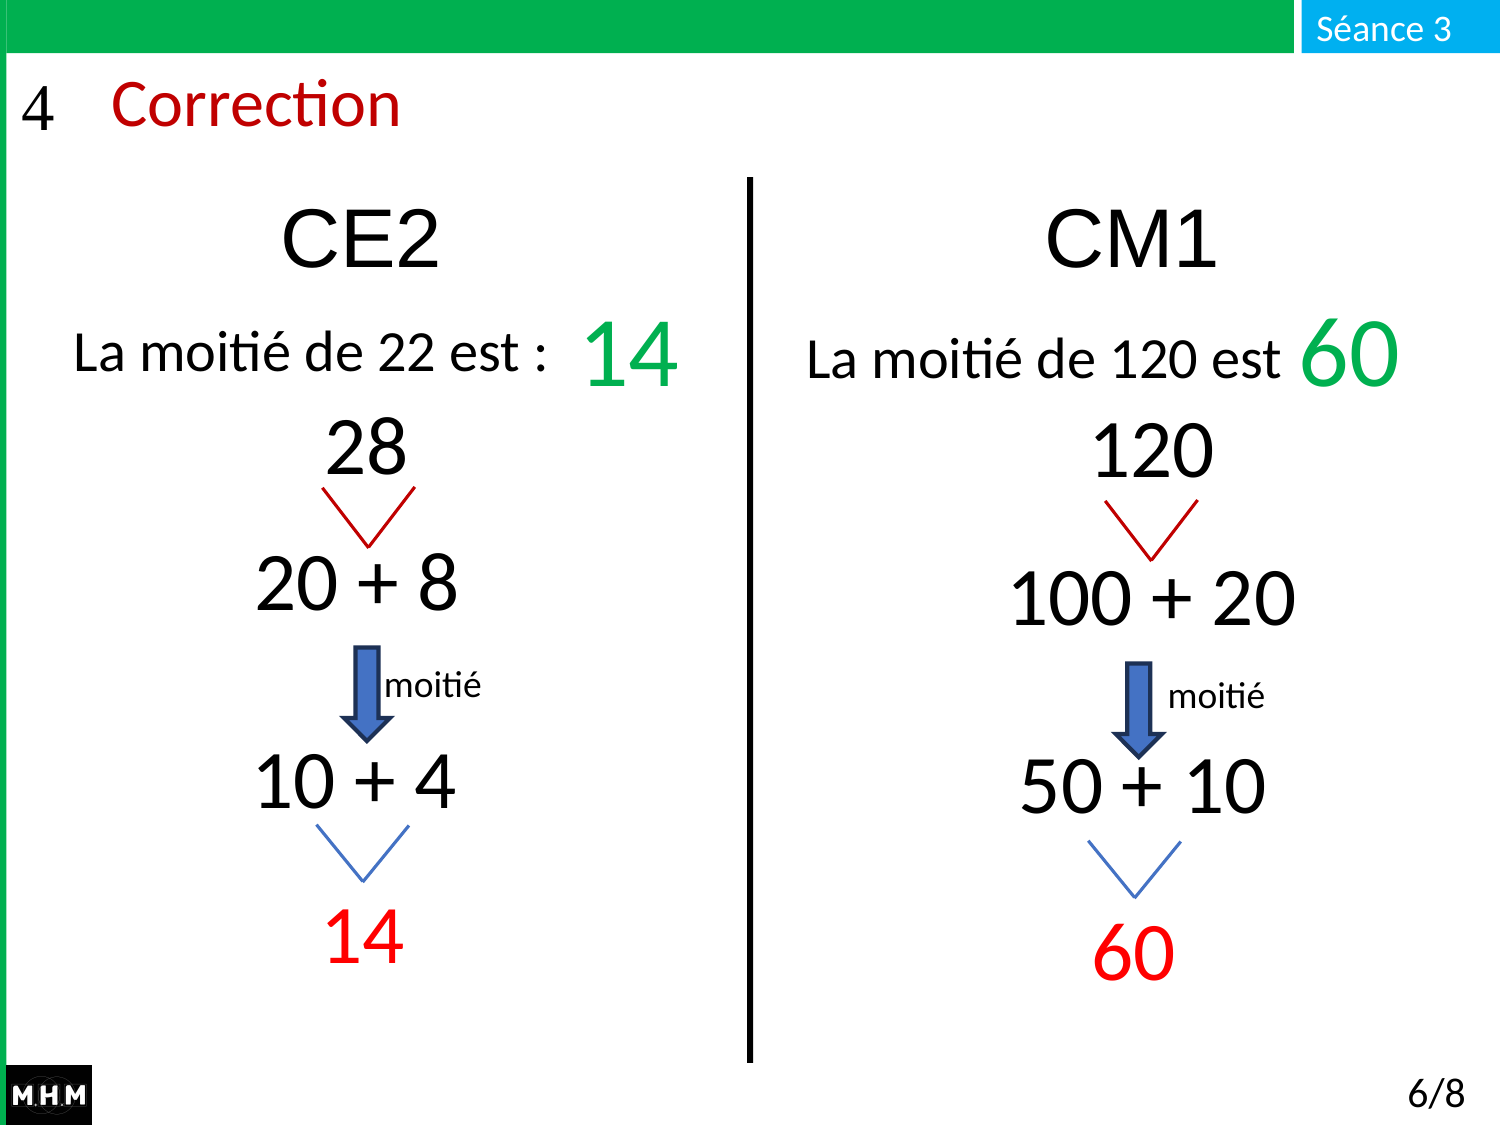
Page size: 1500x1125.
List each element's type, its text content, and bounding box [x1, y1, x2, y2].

text_box 14 [561, 278, 697, 414]
picture [6, 1065, 92, 1125]
text_box 60 [1057, 889, 1211, 1004]
title Correction [96, 60, 1391, 150]
list 6/8 [1373, 1064, 1500, 1125]
text_box [338, 645, 396, 717]
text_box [322, 486, 415, 549]
text_box 10 + 4 [206, 717, 502, 833]
text_box 28 [308, 383, 426, 499]
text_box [1088, 840, 1181, 899]
text_box 100 + 20 [974, 534, 1329, 650]
text_box 50 + 10 [986, 723, 1300, 838]
text_box 60 [1281, 278, 1418, 414]
text_box 20 + 8 [212, 519, 502, 635]
text_box CE2 CM1 [265, 177, 1240, 285]
text_box 120 [1062, 387, 1241, 502]
text_box moitié [369, 652, 604, 713]
text_box moitié [1152, 663, 1388, 724]
text_box La moitié de 120 est : [791, 243, 1341, 443]
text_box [1104, 499, 1198, 562]
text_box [316, 824, 410, 883]
text_box La moitié de 22 est : [59, 236, 609, 436]
text_box [1125, 661, 1153, 723]
text_box 14 [285, 873, 439, 988]
